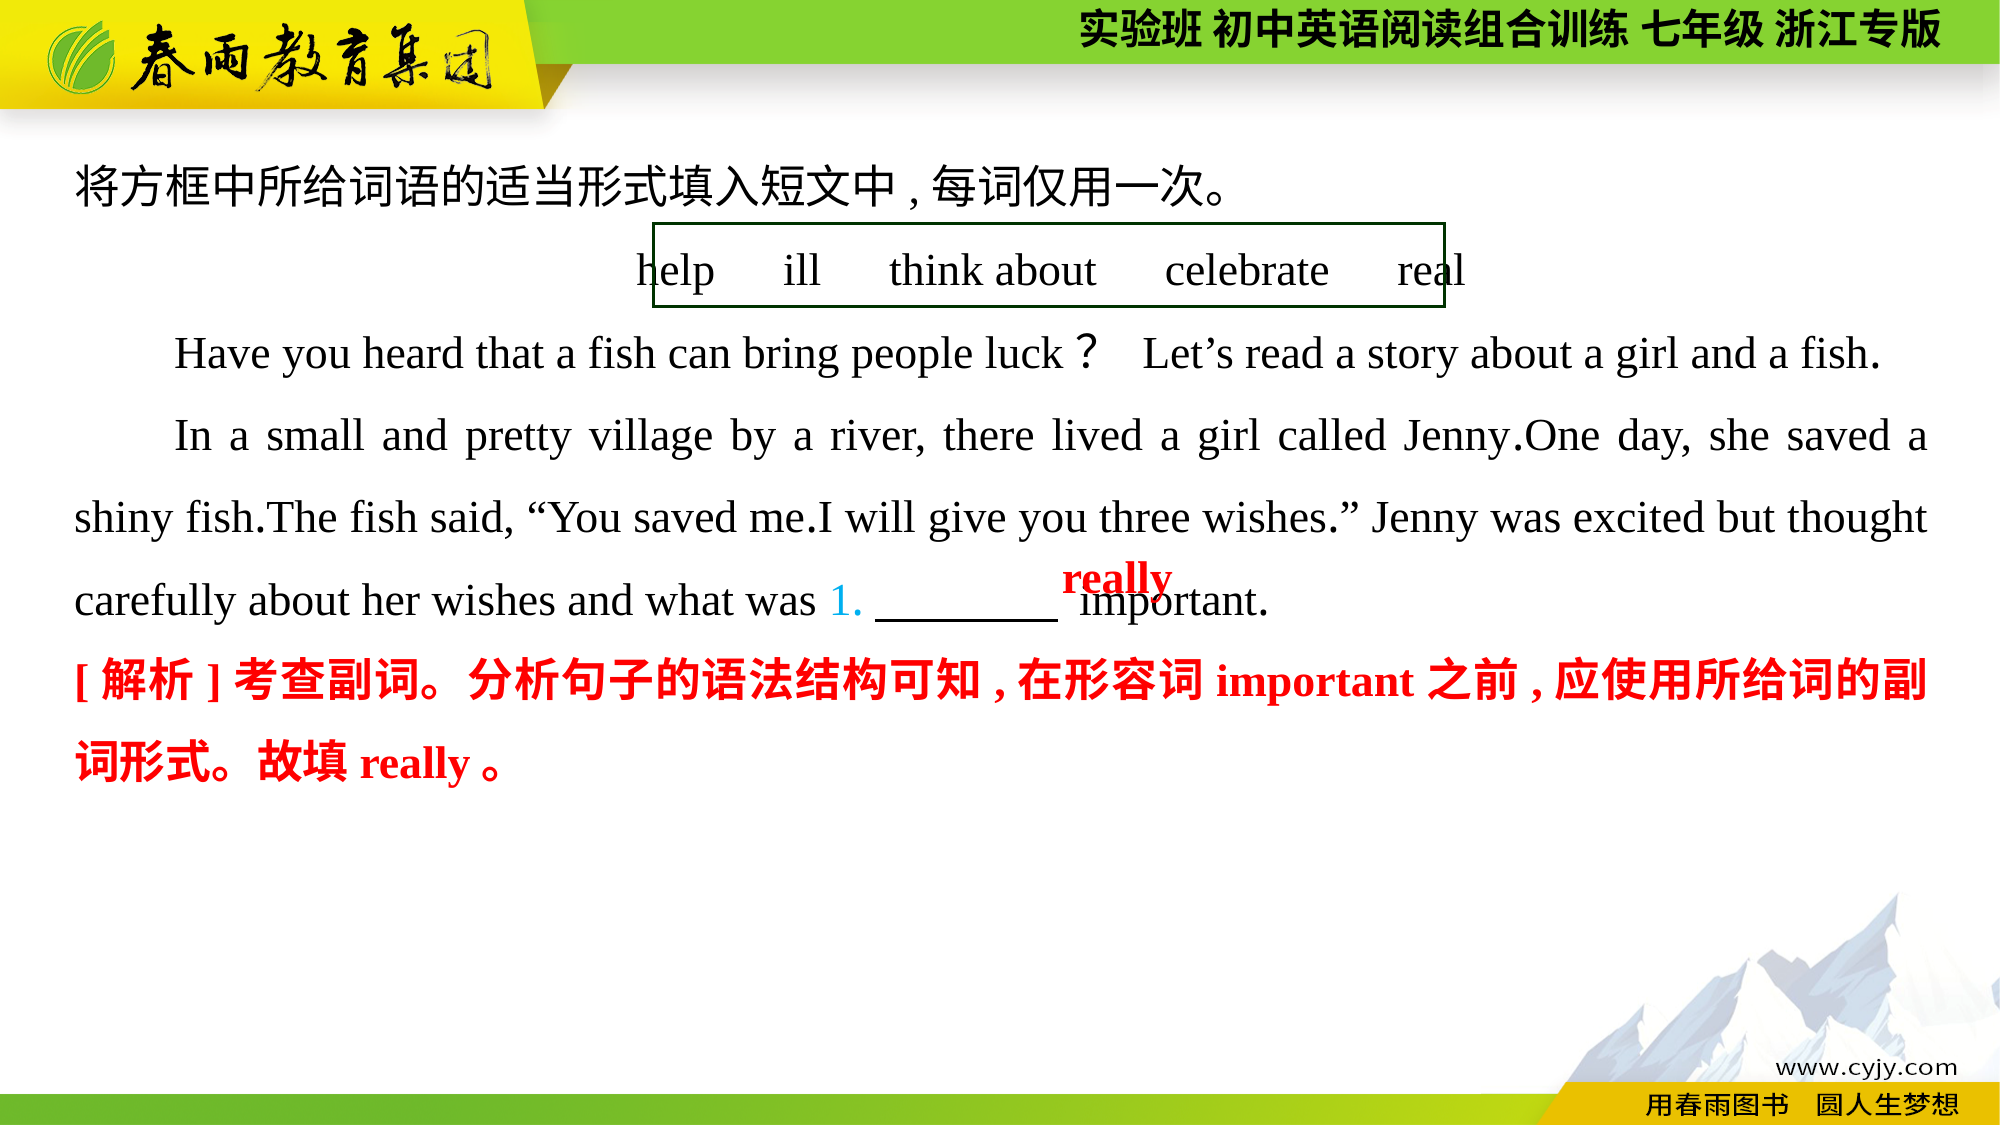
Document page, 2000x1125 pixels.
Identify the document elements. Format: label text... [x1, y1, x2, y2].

list 将方框中所给词语的适当形式填入短文中,每词仅用一次。 help ill think about celebrate real Have you heard that a fish can bring people luck？ Let’s read a story about a girl and a fish. In a small and pretty village by a river, there lived a girl called Jenny.One day, she saved a shiny fish.The fish said, “You saved me.I will give you three wishes.” Jenny was excited but thought carefully about her wishes and what was 1. important. [59, 122, 1944, 615]
text_box really [1047, 540, 1189, 611]
text_box [653, 223, 1445, 307]
picture [0, 0, 2000, 1125]
text_box [解析]考查副词。分析句子的语法结构可知,在形容词important之前,应使用所给词的副词形式。故填really。 [59, 615, 1944, 796]
